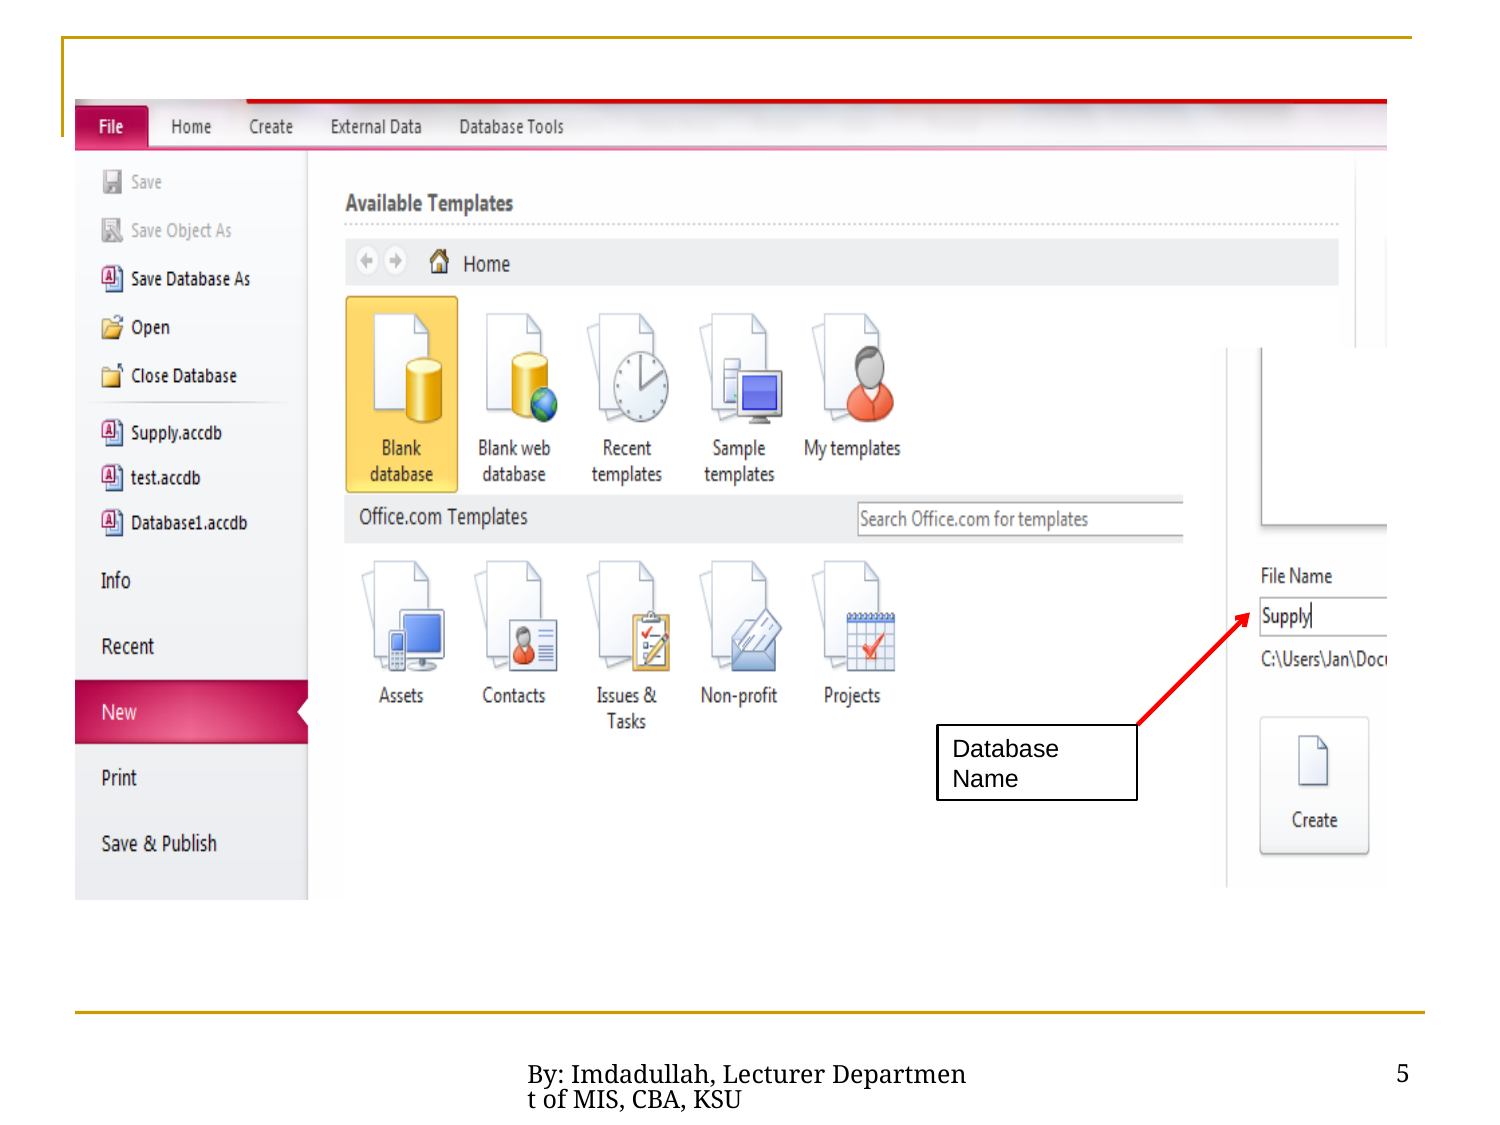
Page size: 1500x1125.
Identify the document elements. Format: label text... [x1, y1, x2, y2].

picture [74, 99, 1387, 901]
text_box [1137, 612, 1251, 726]
slide_number 5 [1074, 1024, 1425, 1100]
footer By: Imdadullah, Lecturer Department of MIS, CBA, KSU [512, 1025, 988, 1100]
